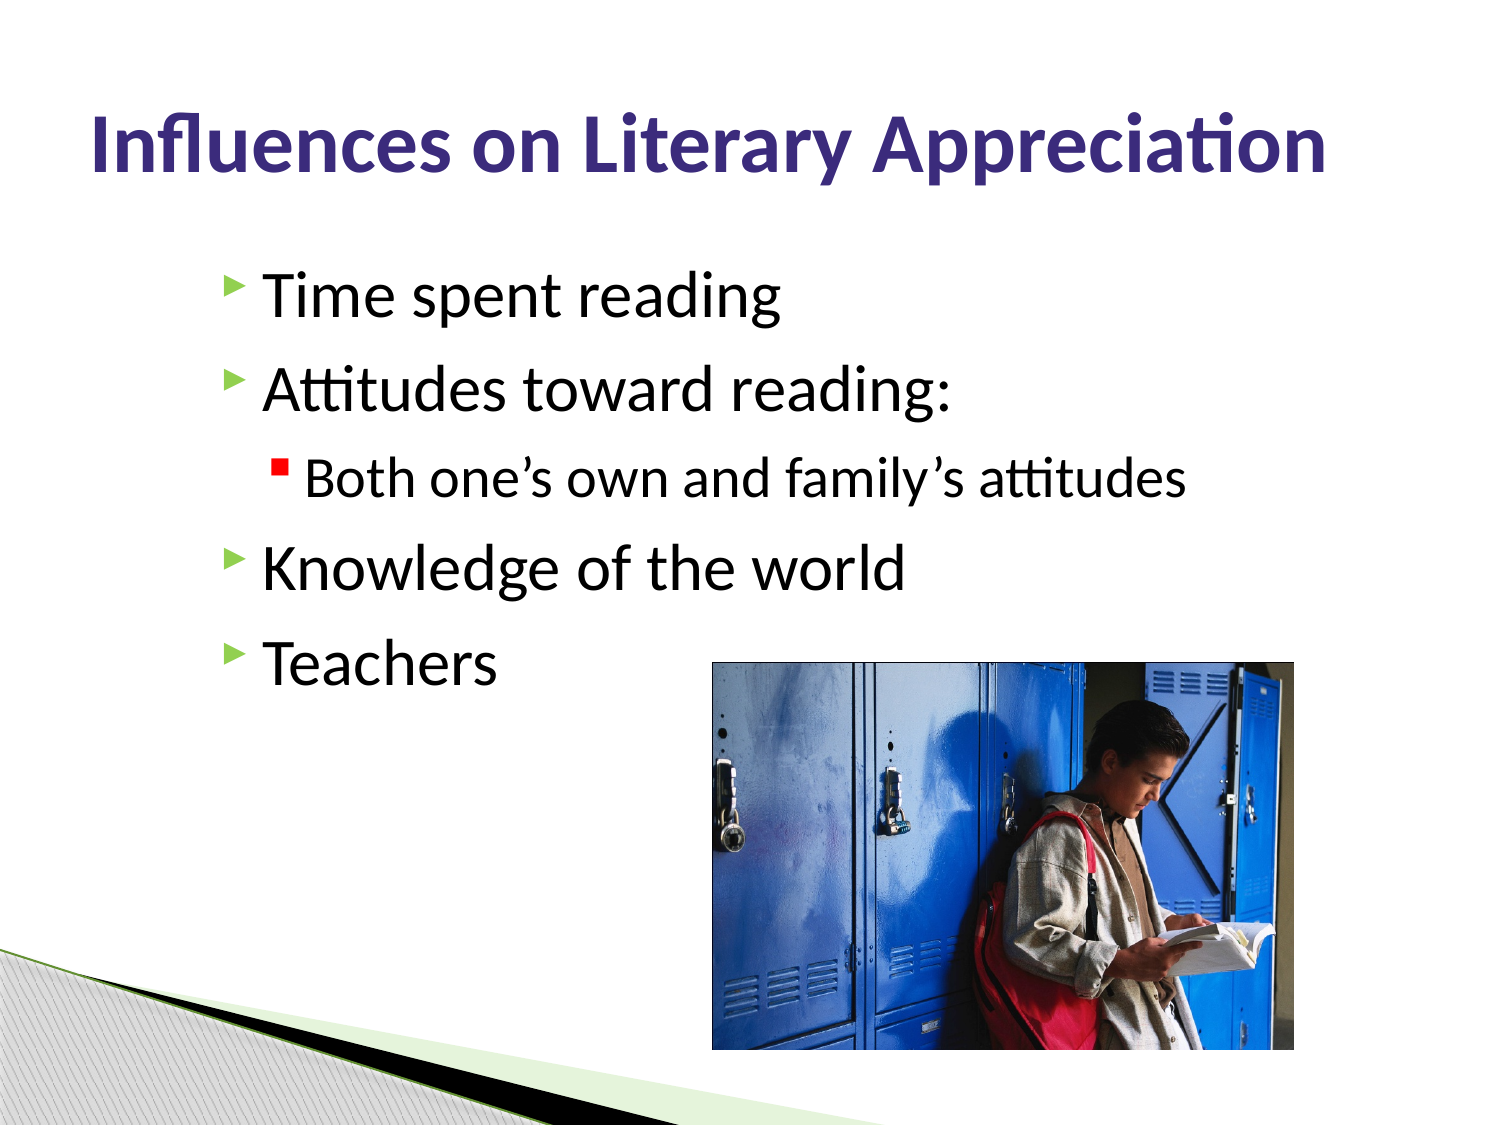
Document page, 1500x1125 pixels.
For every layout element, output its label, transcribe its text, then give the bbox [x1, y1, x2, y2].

list Time spent reading Attitudes toward reading: Both one’s own and family’s attitudes Knowledge of the world Teachers [187, 243, 1263, 986]
title Influences on Literary Appreciation [75, 45, 1425, 233]
picture [712, 662, 1295, 1051]
